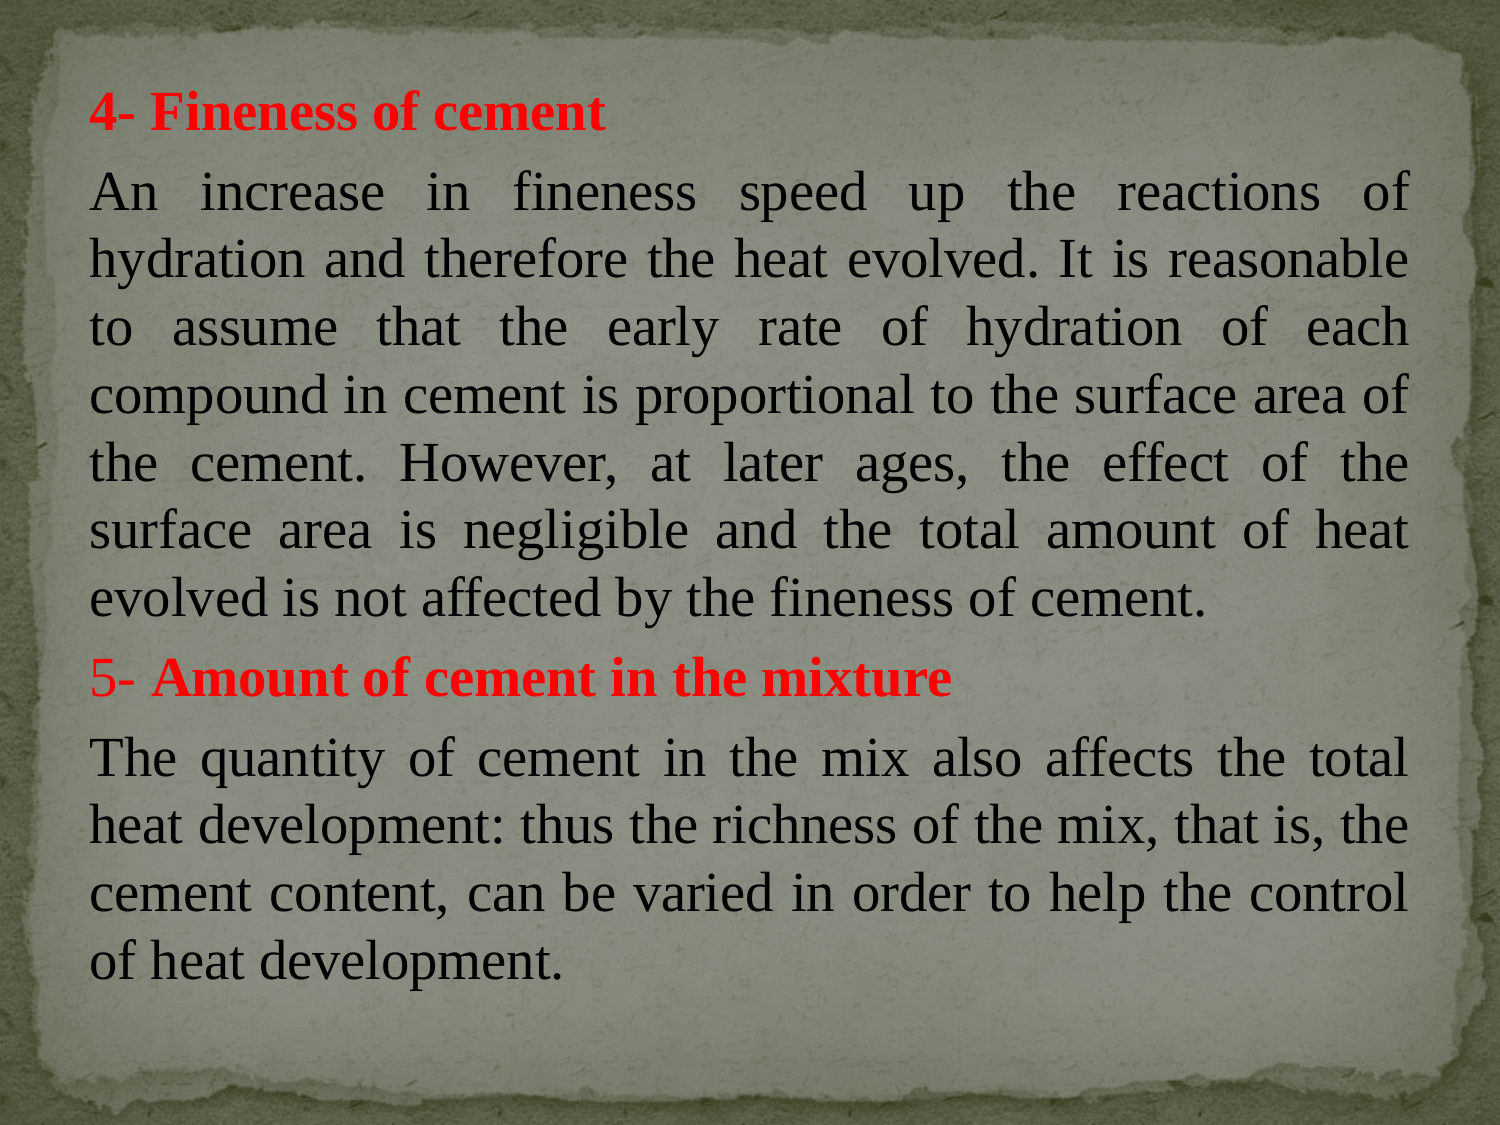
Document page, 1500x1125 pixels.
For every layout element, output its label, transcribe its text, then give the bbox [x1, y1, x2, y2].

list 4- Fineness of cement An increase in fineness speed up the reactions of hydration and therefore the heat evolved. It is reasonable to assume that the early rate of hydration of each compound in cement is proportional to the surface area of the cement. However, at later ages, the effect of the surface area is negligible and the total amount of heat evolved is not affected by the fineness of cement. 5- Amount of cement in the mixture The quantity of cement in the mix also affects the total heat development: thus the richness of the mix, that is, the cement content, can be varied in order to help the control of heat development. [75, 66, 1425, 1000]
